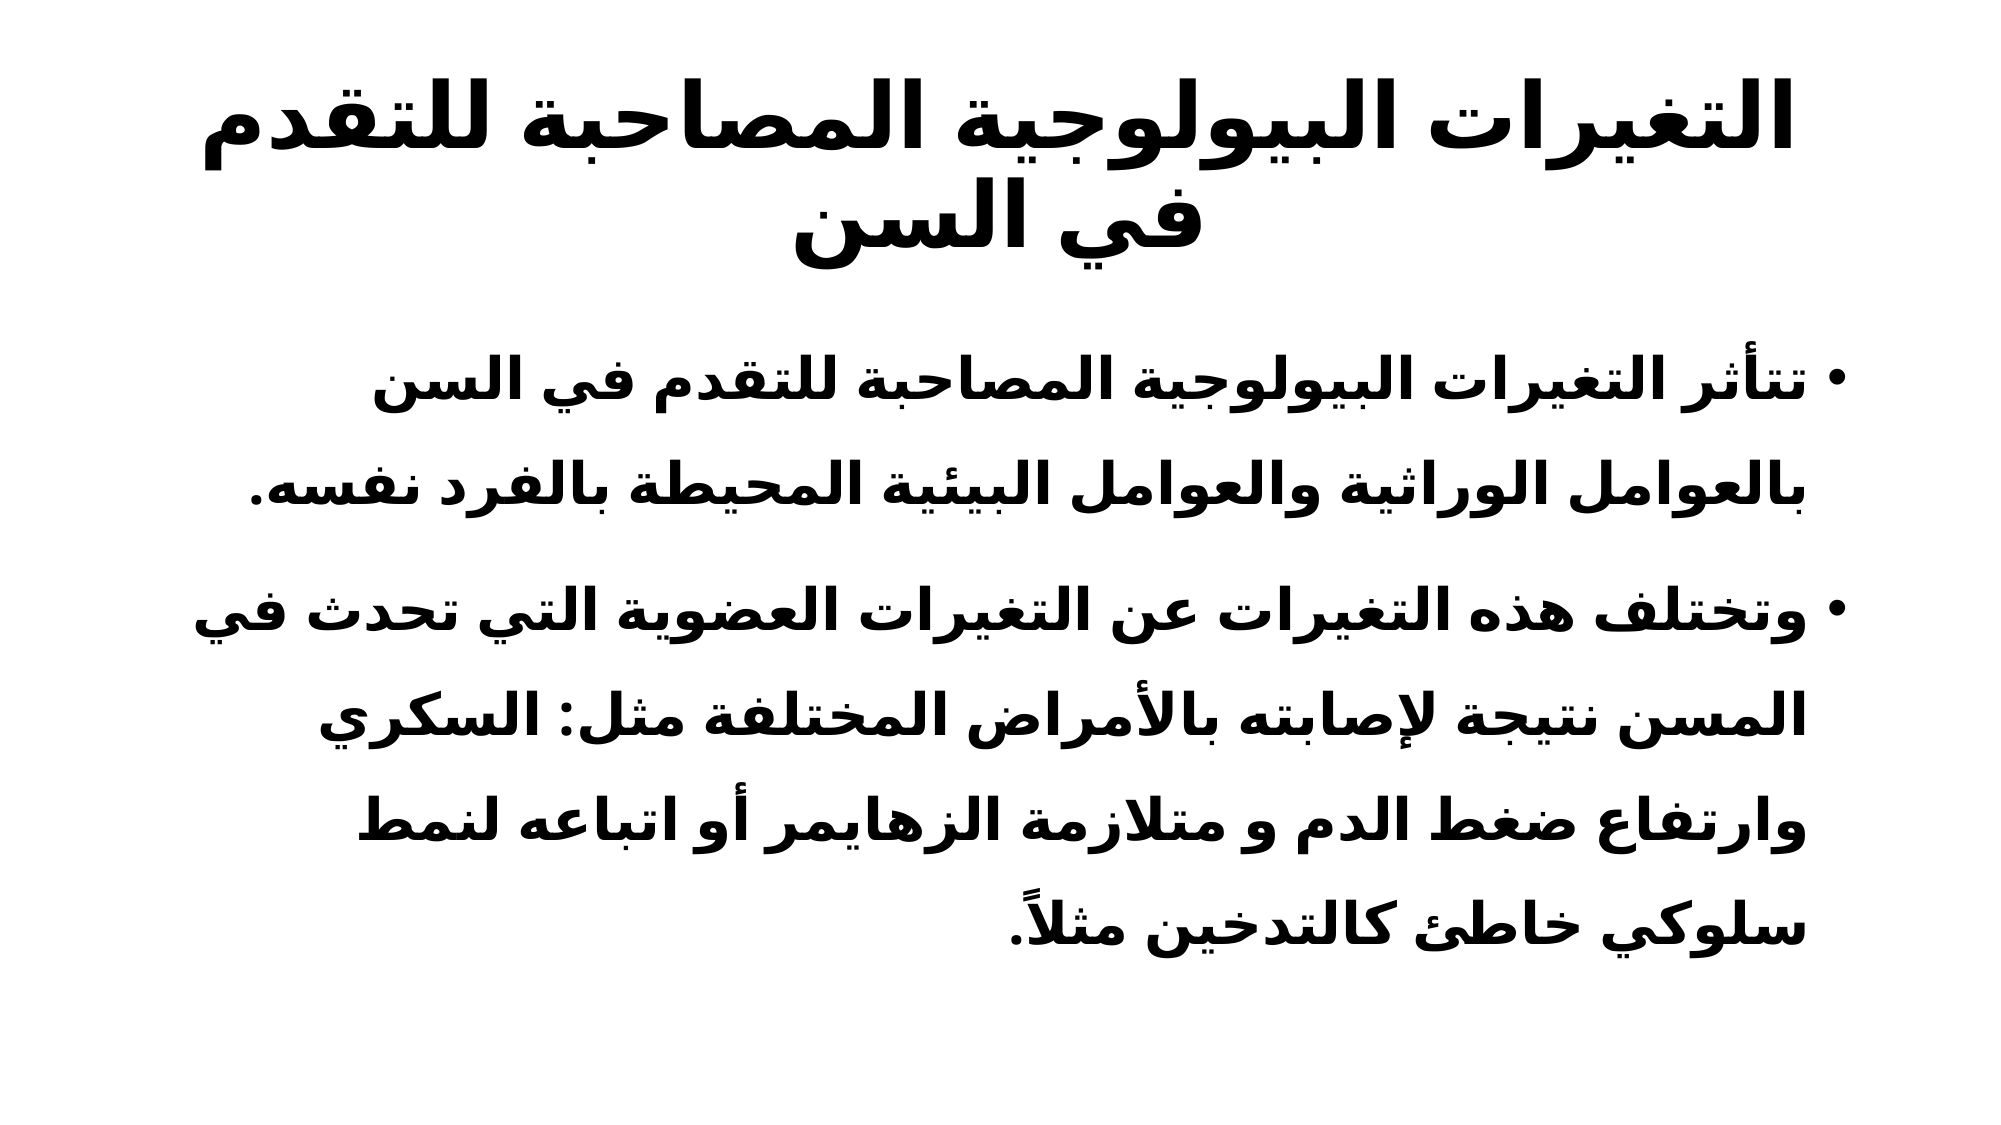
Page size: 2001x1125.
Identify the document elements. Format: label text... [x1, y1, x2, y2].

title التغيرات البيولوجية المصاحبة للتقدم في السن [137, 59, 1863, 278]
list تتأثر التغيرات البيولوجية المصاحبة للتقدم في السن بالعوامل الوراثية والعوامل البيئية المحيطة بالفرد نفسه. وتختلف هذه التغيرات عن التغيرات العضویة التي تحدث في المسن نتيجة لإصابته بالأمراض المختلفة مثل: السكري وارتفاع ضغط الدم و متلازمة الزهایمر أو اتباعه لنمط سلوكي خاطئ كالتدخين مثلاً. [137, 299, 1863, 1014]
